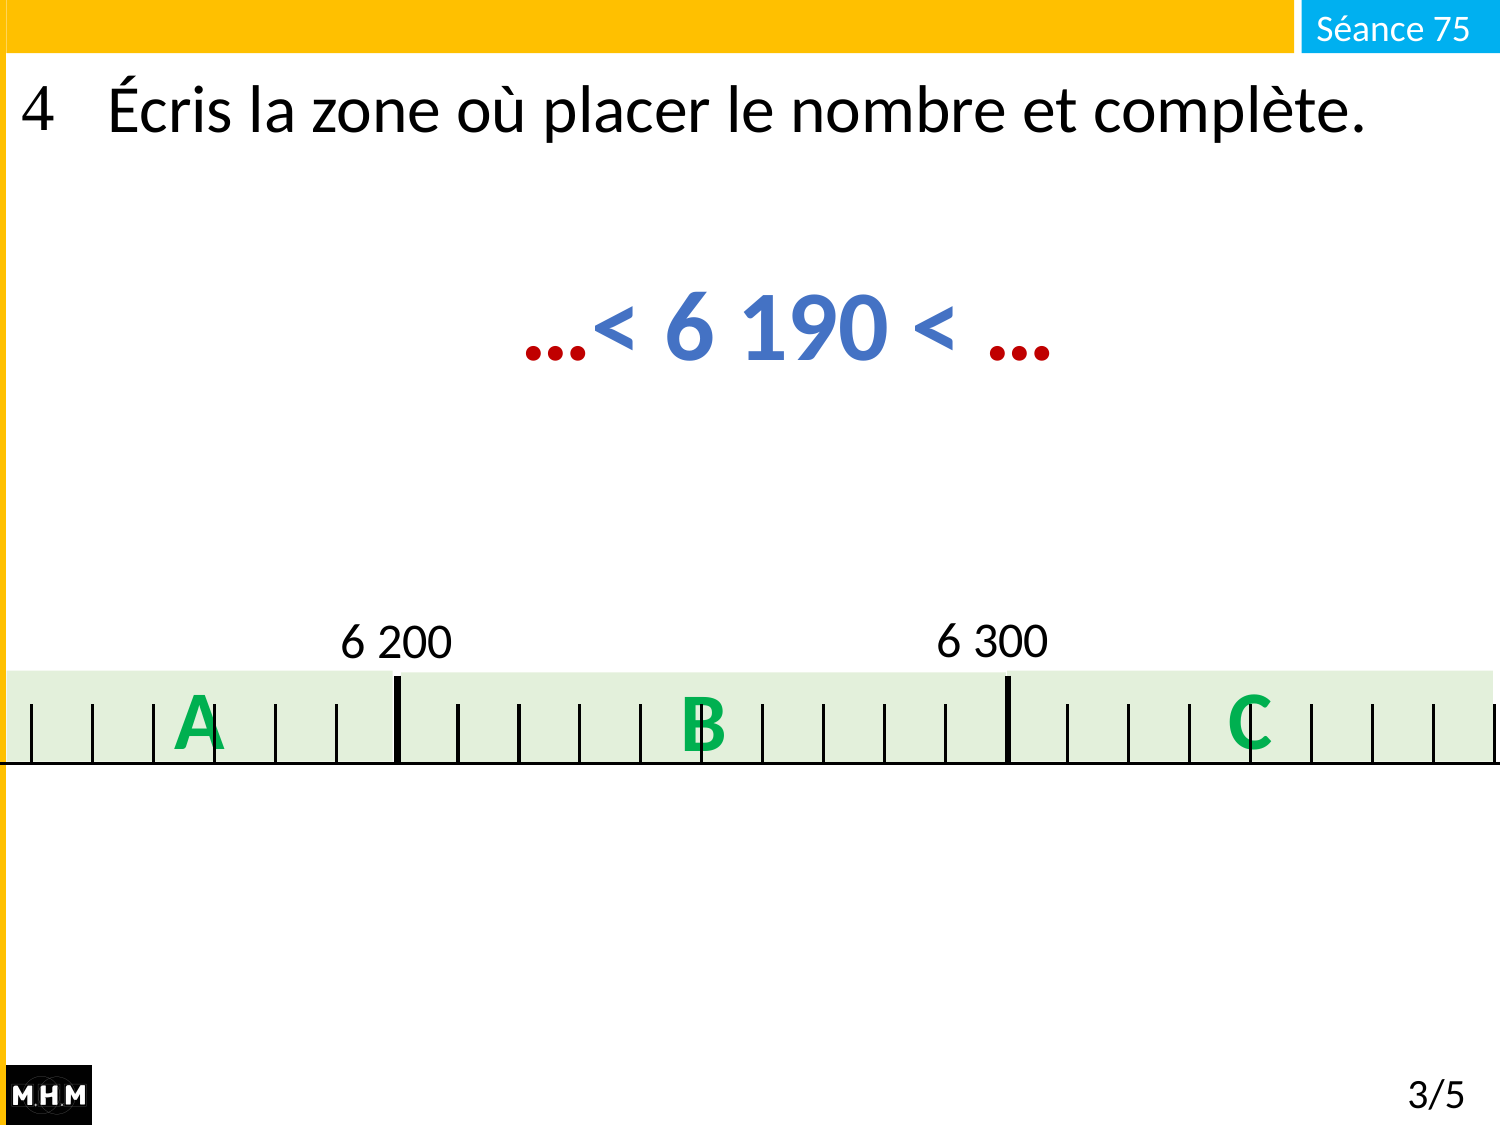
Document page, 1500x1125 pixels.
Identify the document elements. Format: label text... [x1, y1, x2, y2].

text_box A [6, 670, 314, 675]
text_box 6 300 [910, 599, 1068, 675]
title Écris la zone où placer le nombre et complète. [92, 29, 1387, 192]
list 3/5 [1373, 1064, 1500, 1125]
text_box 6 200 [314, 601, 472, 675]
text_box C [1068, 670, 1494, 675]
text_box B [472, 671, 910, 675]
text_box …< 6 190 < … [202, 253, 1374, 388]
picture [6, 1065, 92, 1125]
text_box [0, 675, 1500, 765]
